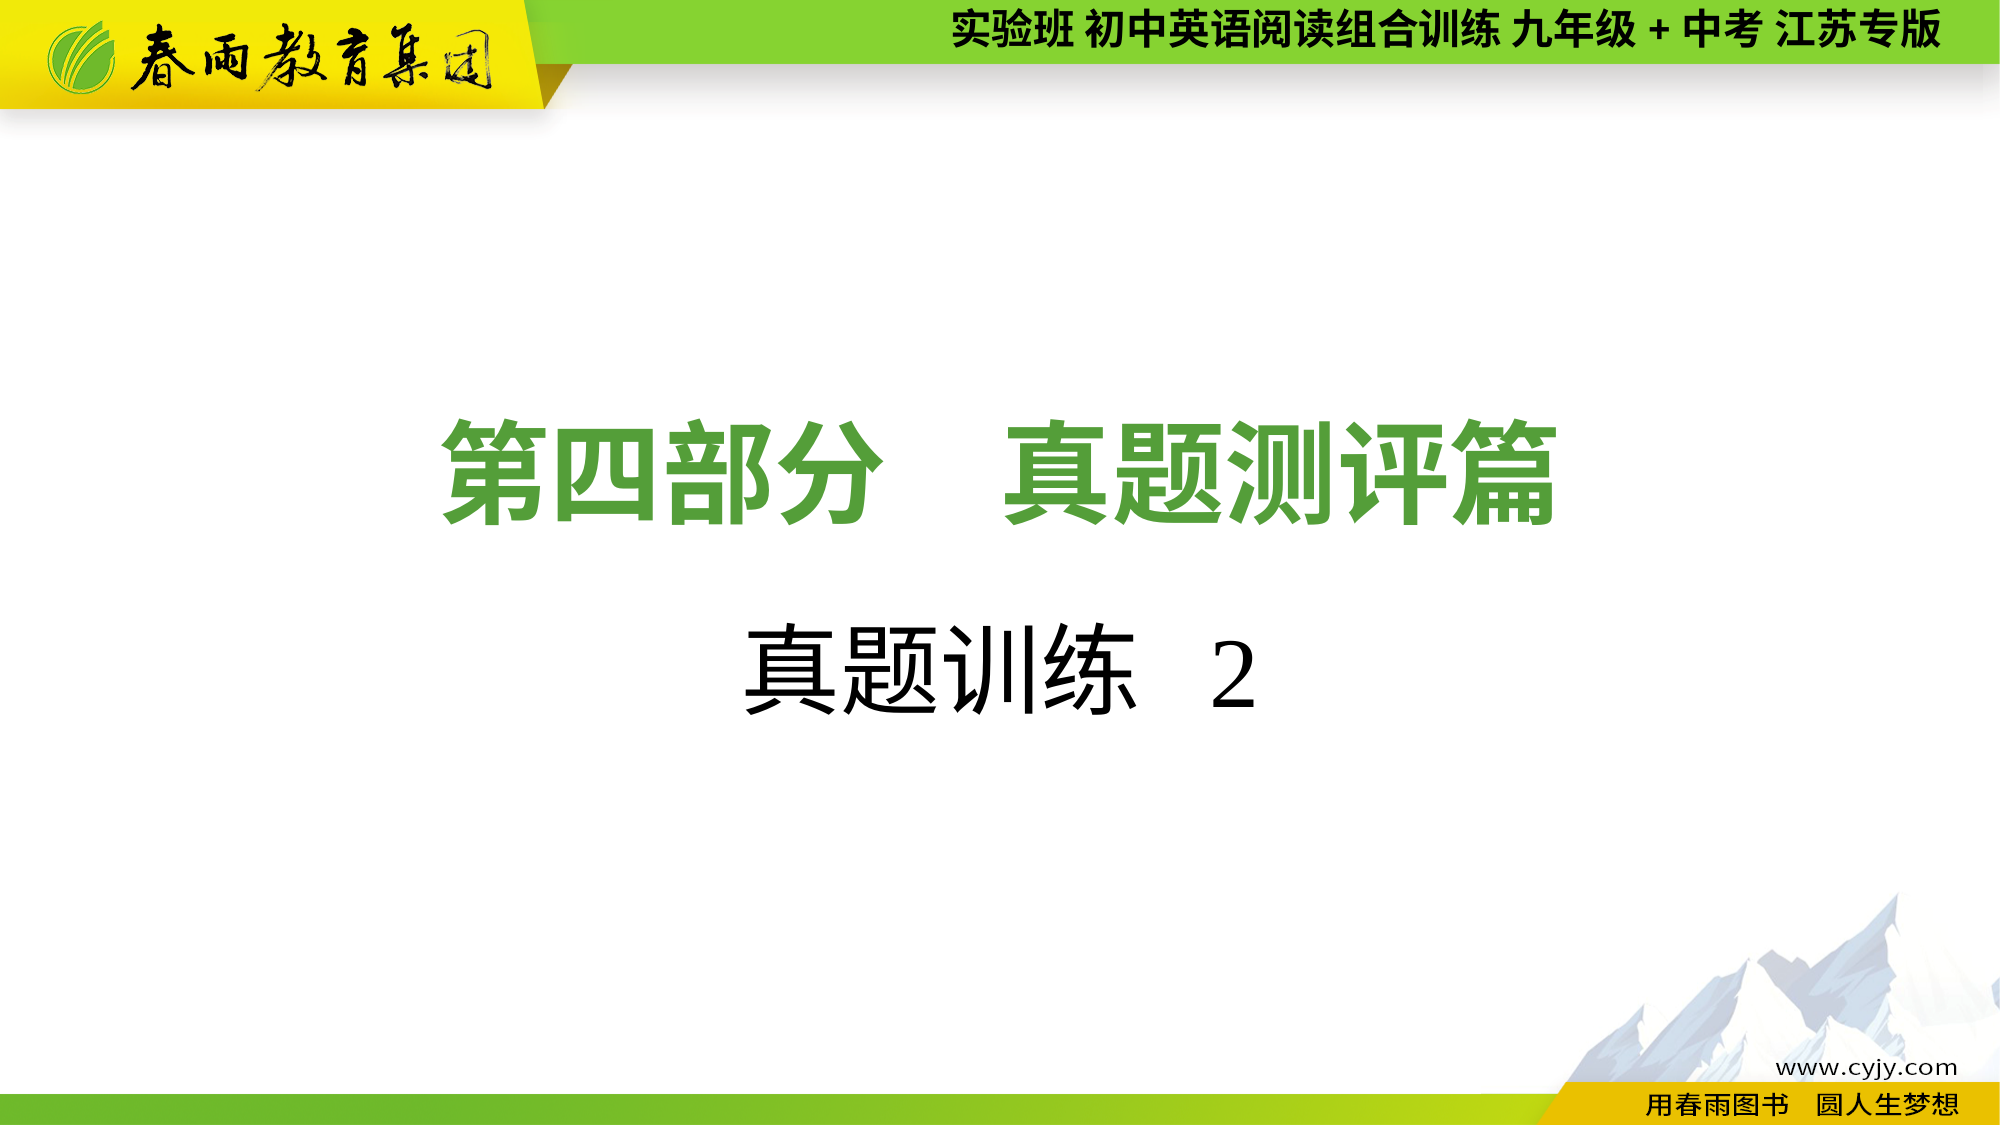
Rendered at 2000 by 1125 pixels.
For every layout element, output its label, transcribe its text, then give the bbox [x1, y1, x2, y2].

text_box 第四部分 真题测评篇 [54, 327, 1946, 540]
text_box 真题训练 2 [54, 540, 1946, 736]
picture [0, 0, 2000, 1125]
